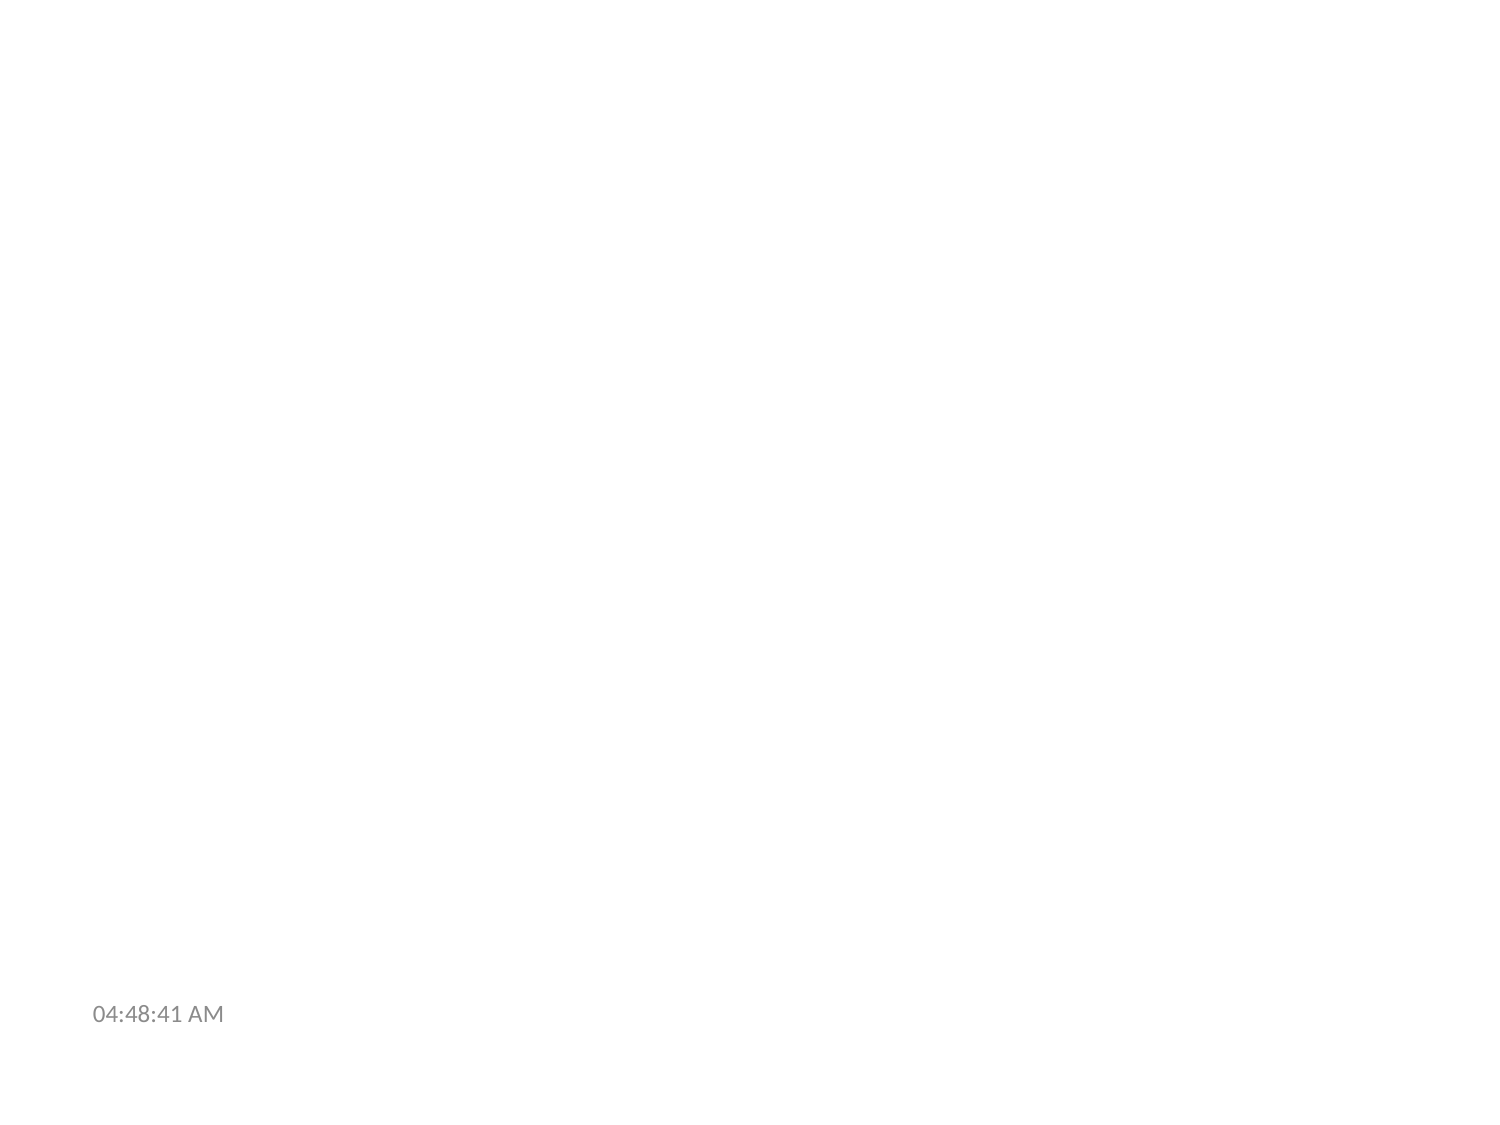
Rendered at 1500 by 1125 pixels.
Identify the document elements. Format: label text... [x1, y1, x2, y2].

text_box 3:35:09 PM [77, 982, 428, 1043]
